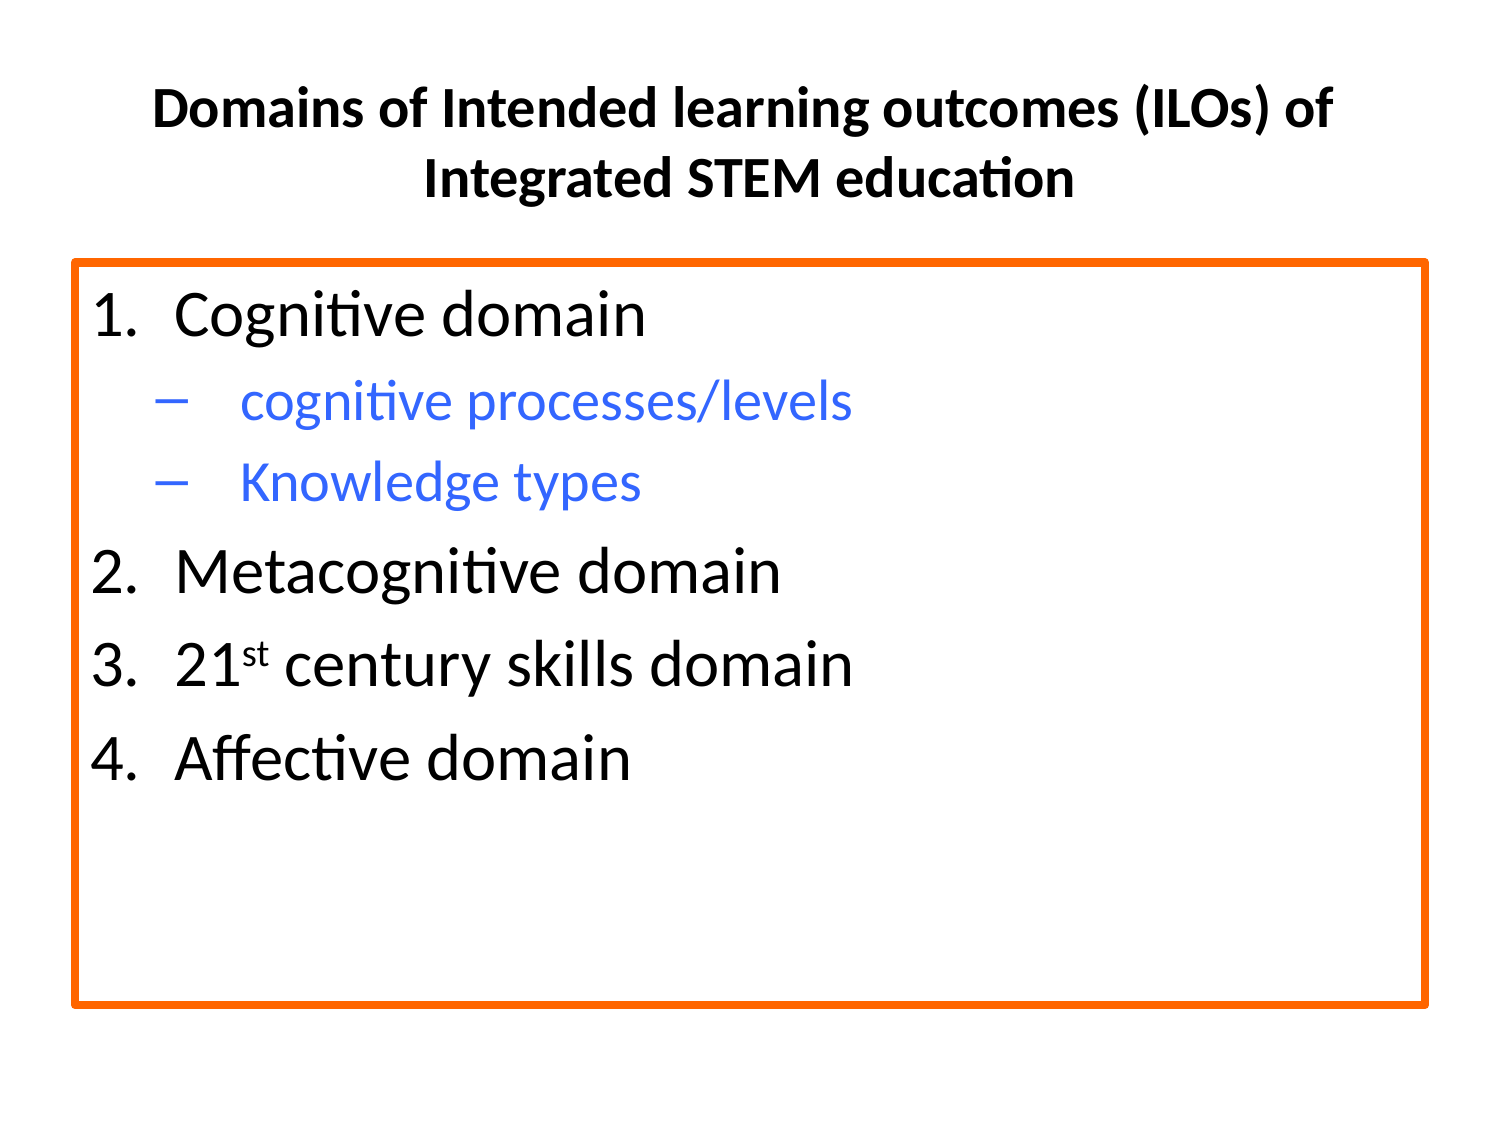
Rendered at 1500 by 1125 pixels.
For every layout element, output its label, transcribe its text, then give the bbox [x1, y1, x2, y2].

list Cognitive domain cognitive processes/levels Knowledge types Metacognitive domain 21st century skills domain Affective domain [75, 262, 1425, 1005]
title Domains of Intended learning outcomes (ILOs) of Integrated STEM education [75, 45, 1425, 233]
